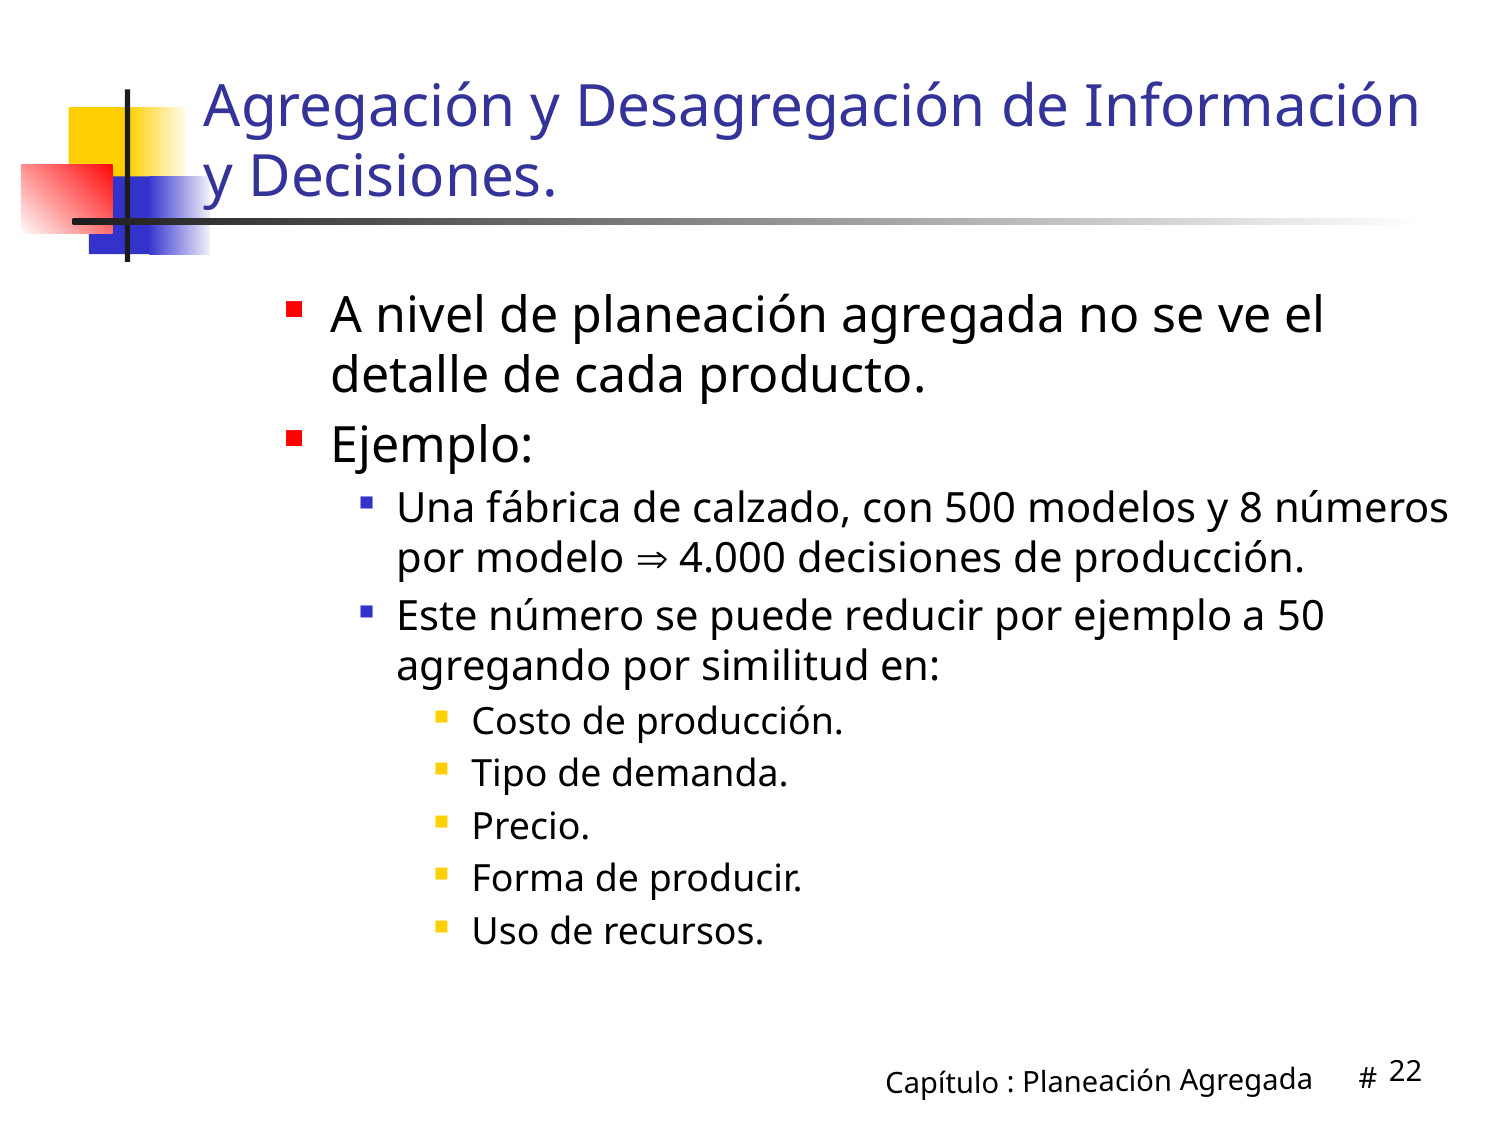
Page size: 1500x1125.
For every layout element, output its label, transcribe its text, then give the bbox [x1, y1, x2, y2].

footer Capítulo : Planeación Agregada # [836, 1028, 1427, 1109]
title Agregación y Desagregación de Información y Decisiones. [188, 27, 1468, 216]
list A nivel de planeación agregada no se ve el detalle de cada producto. Ejemplo: Una fábrica de calzado, con 500 modelos y 8 números por modelo  4.000 decisiones de producción. Este número se puede reducir por ejemplo a 50 agregando por similitud en: Costo de producción. Tipo de demanda. Precio. Forma de producir. Uso de recursos. [193, 274, 1470, 1007]
slide_number 22 [1124, 1024, 1438, 1101]
